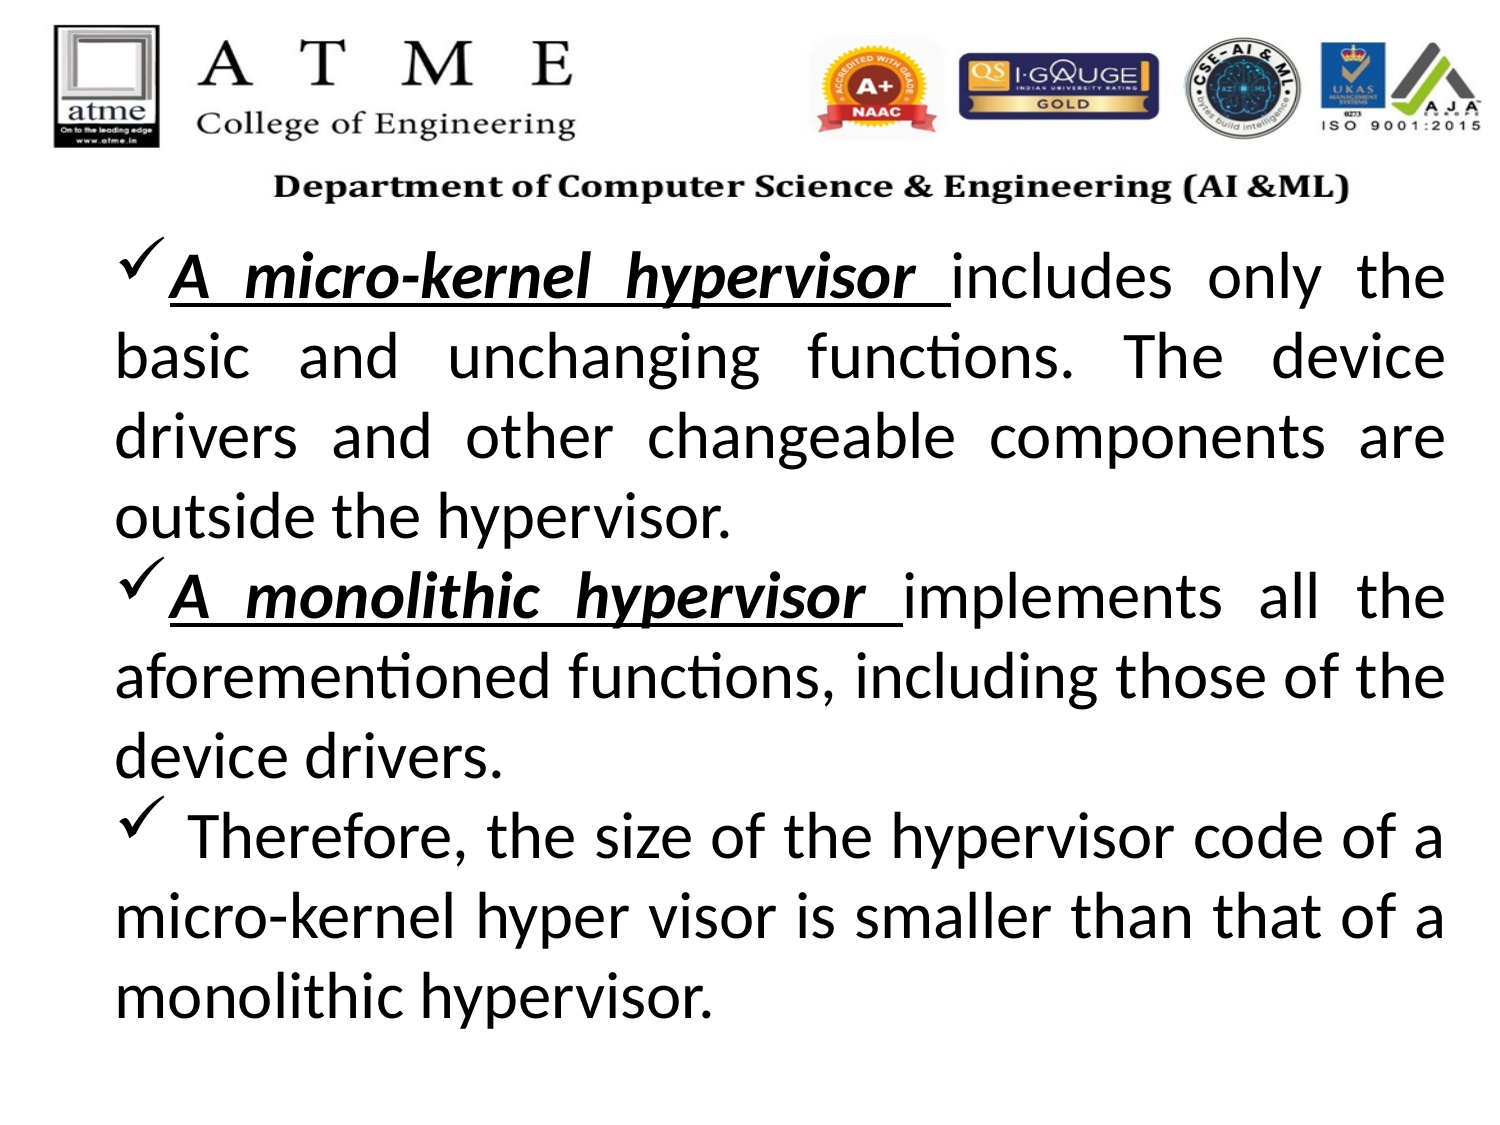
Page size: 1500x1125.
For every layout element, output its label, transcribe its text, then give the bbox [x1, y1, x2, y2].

text_box A micro-kernel hypervisor includes only the basic and unchanging functions. The device drivers and other changeable components are outside the hypervisor. A monolithic hypervisor implements all the aforementioned functions, including those of the device drivers. Therefore, the size of the hypervisor code of a micro-kernel hyper visor is smaller than that of a monolithic hypervisor. [99, 234, 1463, 1040]
picture [24, 0, 1500, 226]
